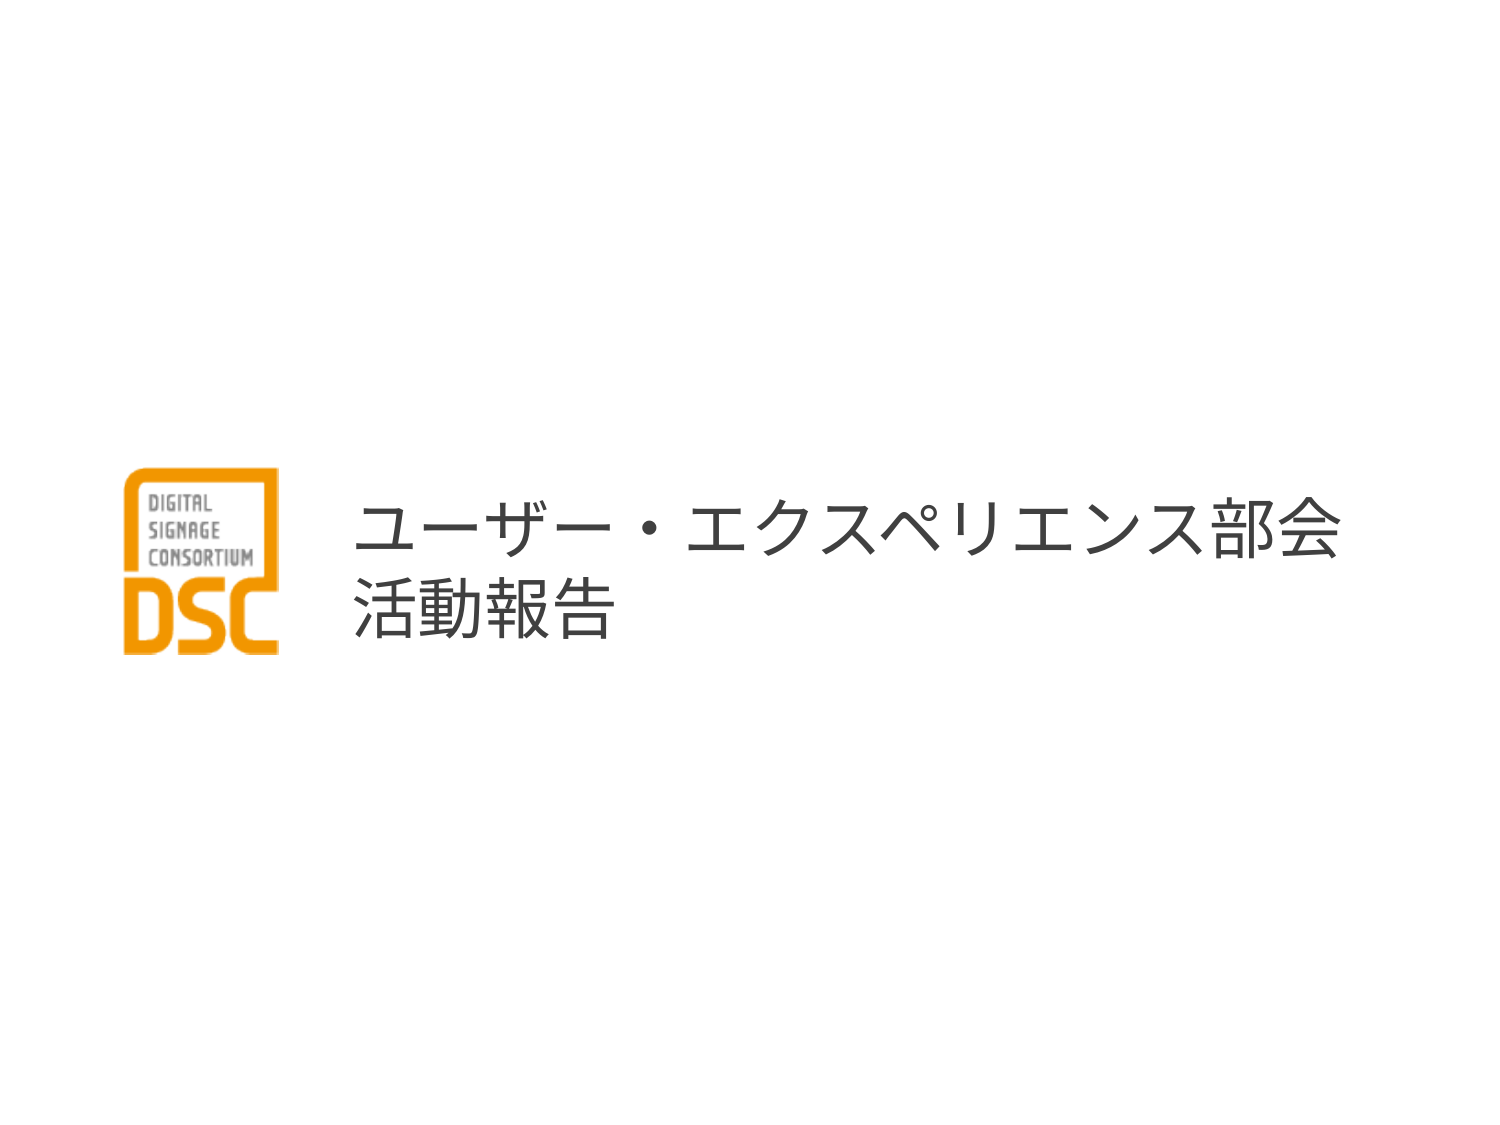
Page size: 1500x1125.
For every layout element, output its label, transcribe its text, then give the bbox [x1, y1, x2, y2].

picture [123, 467, 279, 656]
text_box ユーザー・エクスペリエンス部会 活動報告 [336, 479, 1412, 655]
